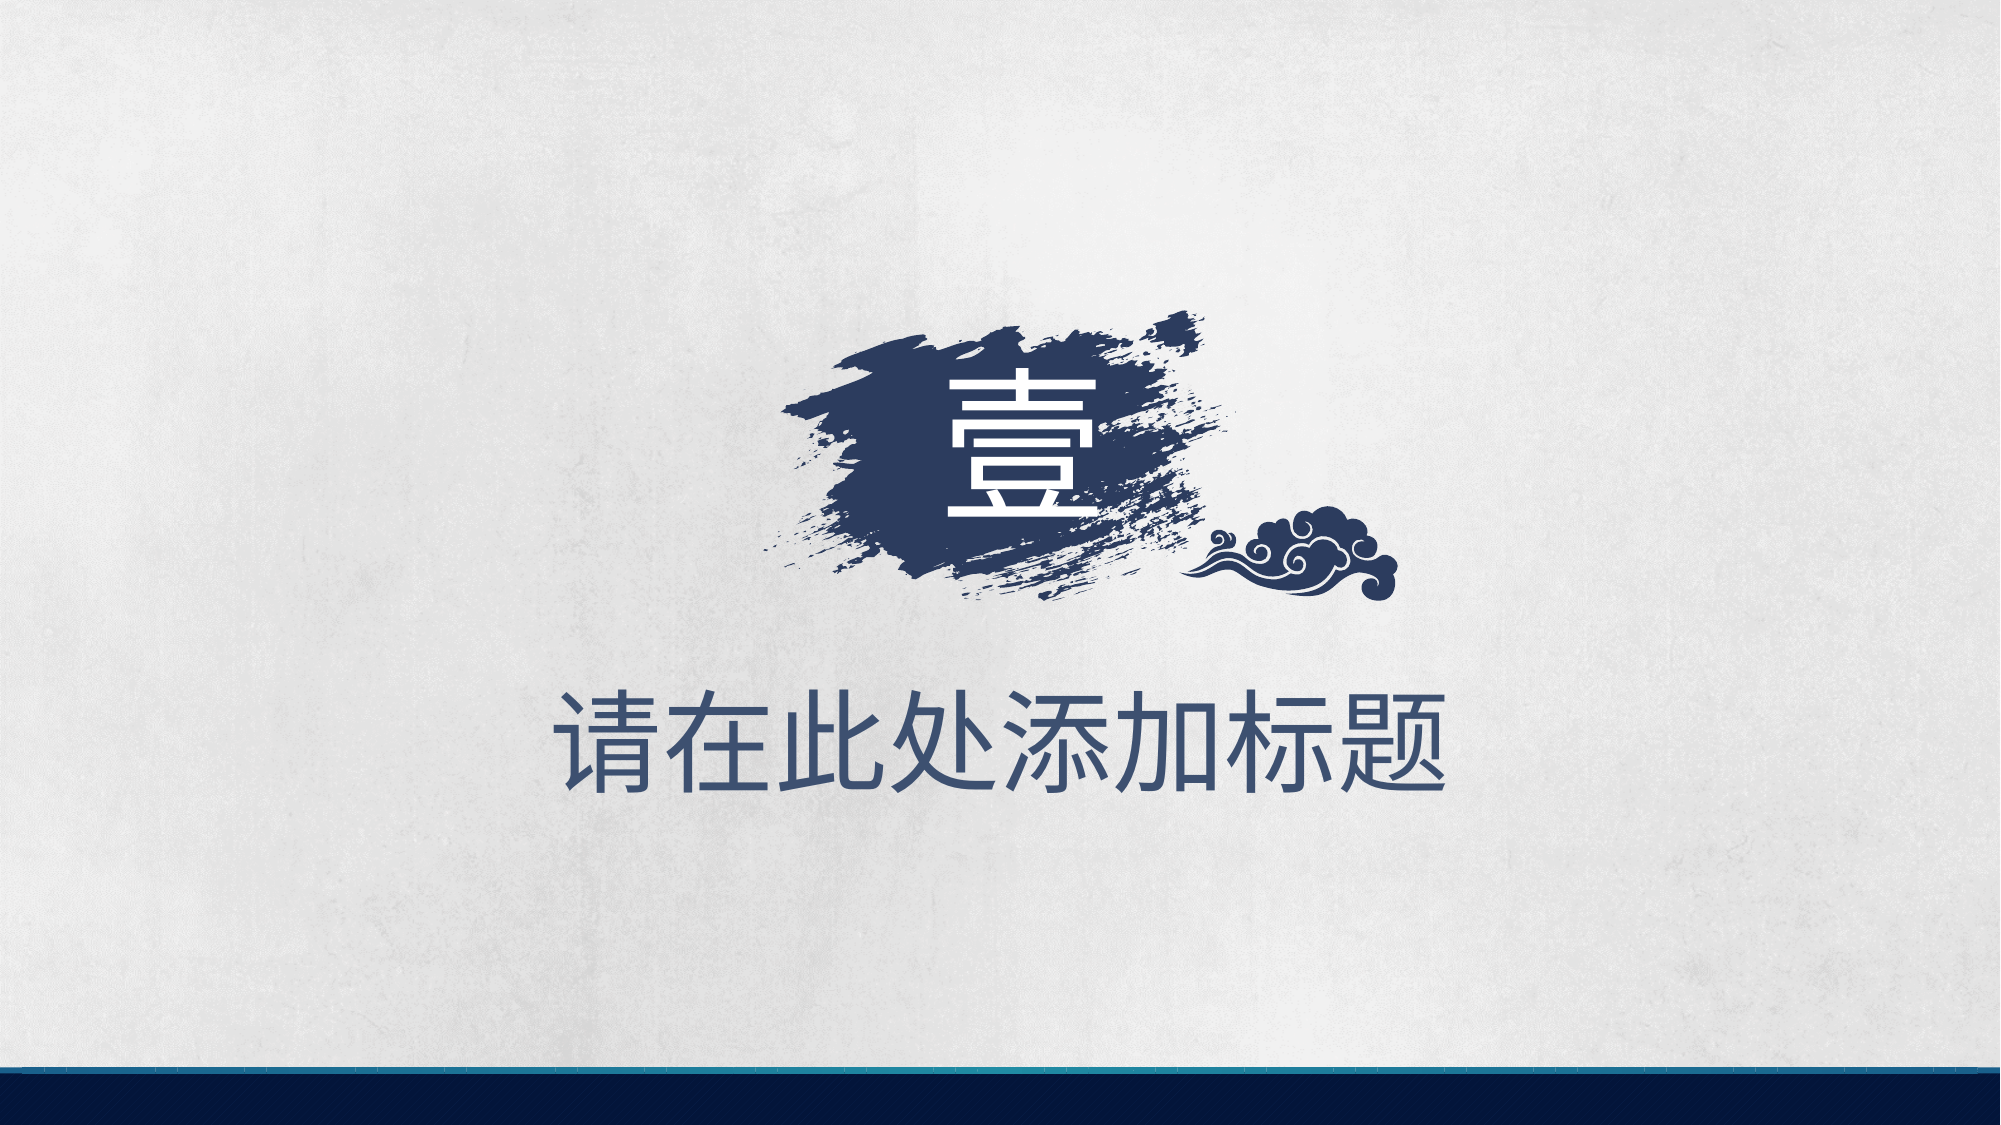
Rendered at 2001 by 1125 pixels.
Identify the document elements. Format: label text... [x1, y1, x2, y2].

list 壹 [924, 362, 1075, 547]
list 请在此处添加标题 [444, 656, 1556, 841]
